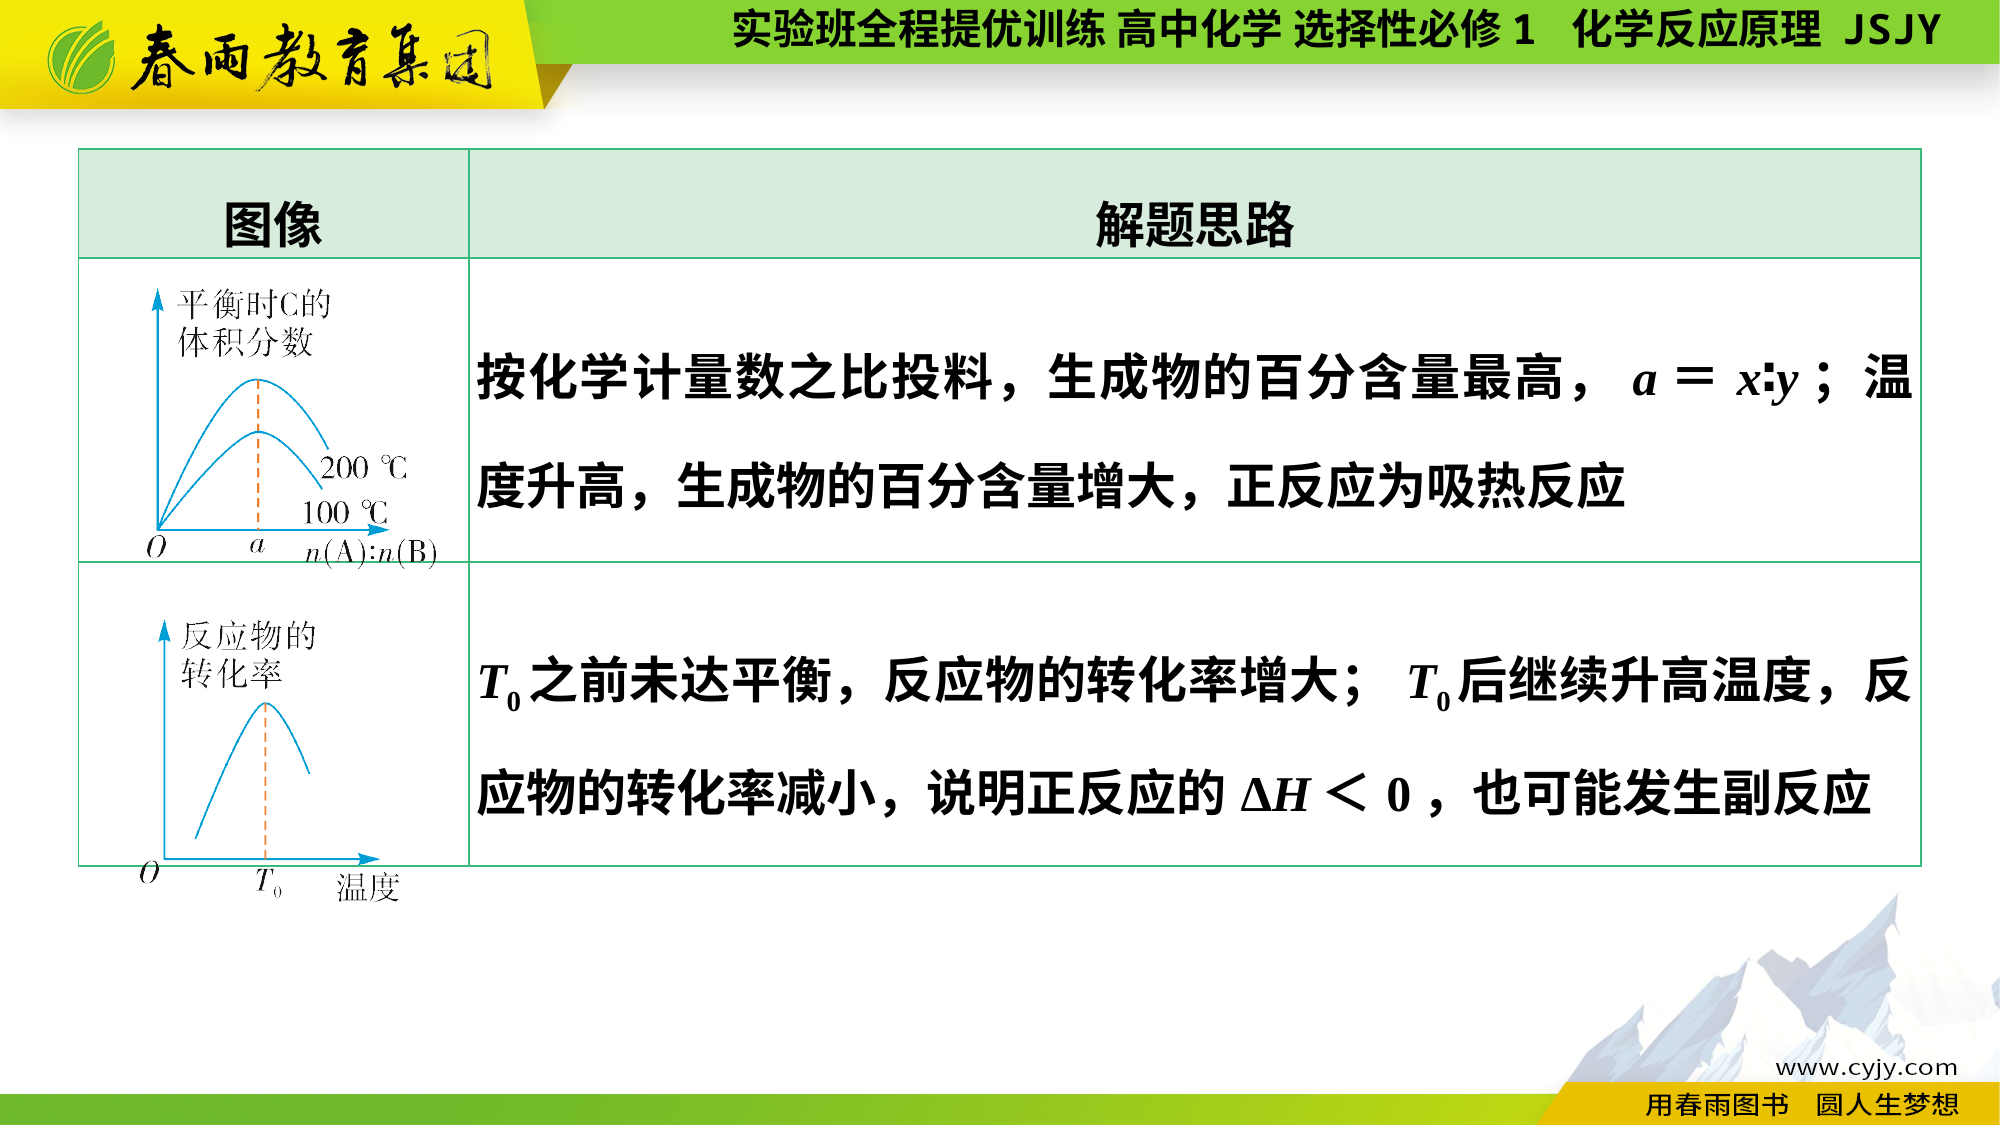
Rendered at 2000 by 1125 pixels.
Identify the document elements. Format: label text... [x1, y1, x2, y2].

table_cell 按化学计量数之比投料，生成物的百分含量最高，a＝x∶y；温度升高，生成物的百分含量增大，正反应为吸热反应 [470, 259, 1920, 561]
table_cell [79, 259, 468, 561]
picture [0, 0, 2000, 1125]
table_header 解题思路 [470, 150, 1920, 257]
table_cell [79, 563, 468, 865]
table_header 图像 [79, 150, 468, 257]
table_cell T0之前未达平衡，反应物的转化率增大；T0后继续升高温度，反应物的转化率减小，说明正反应的ΔH＜0，也可能发生副反应 [470, 563, 1920, 865]
